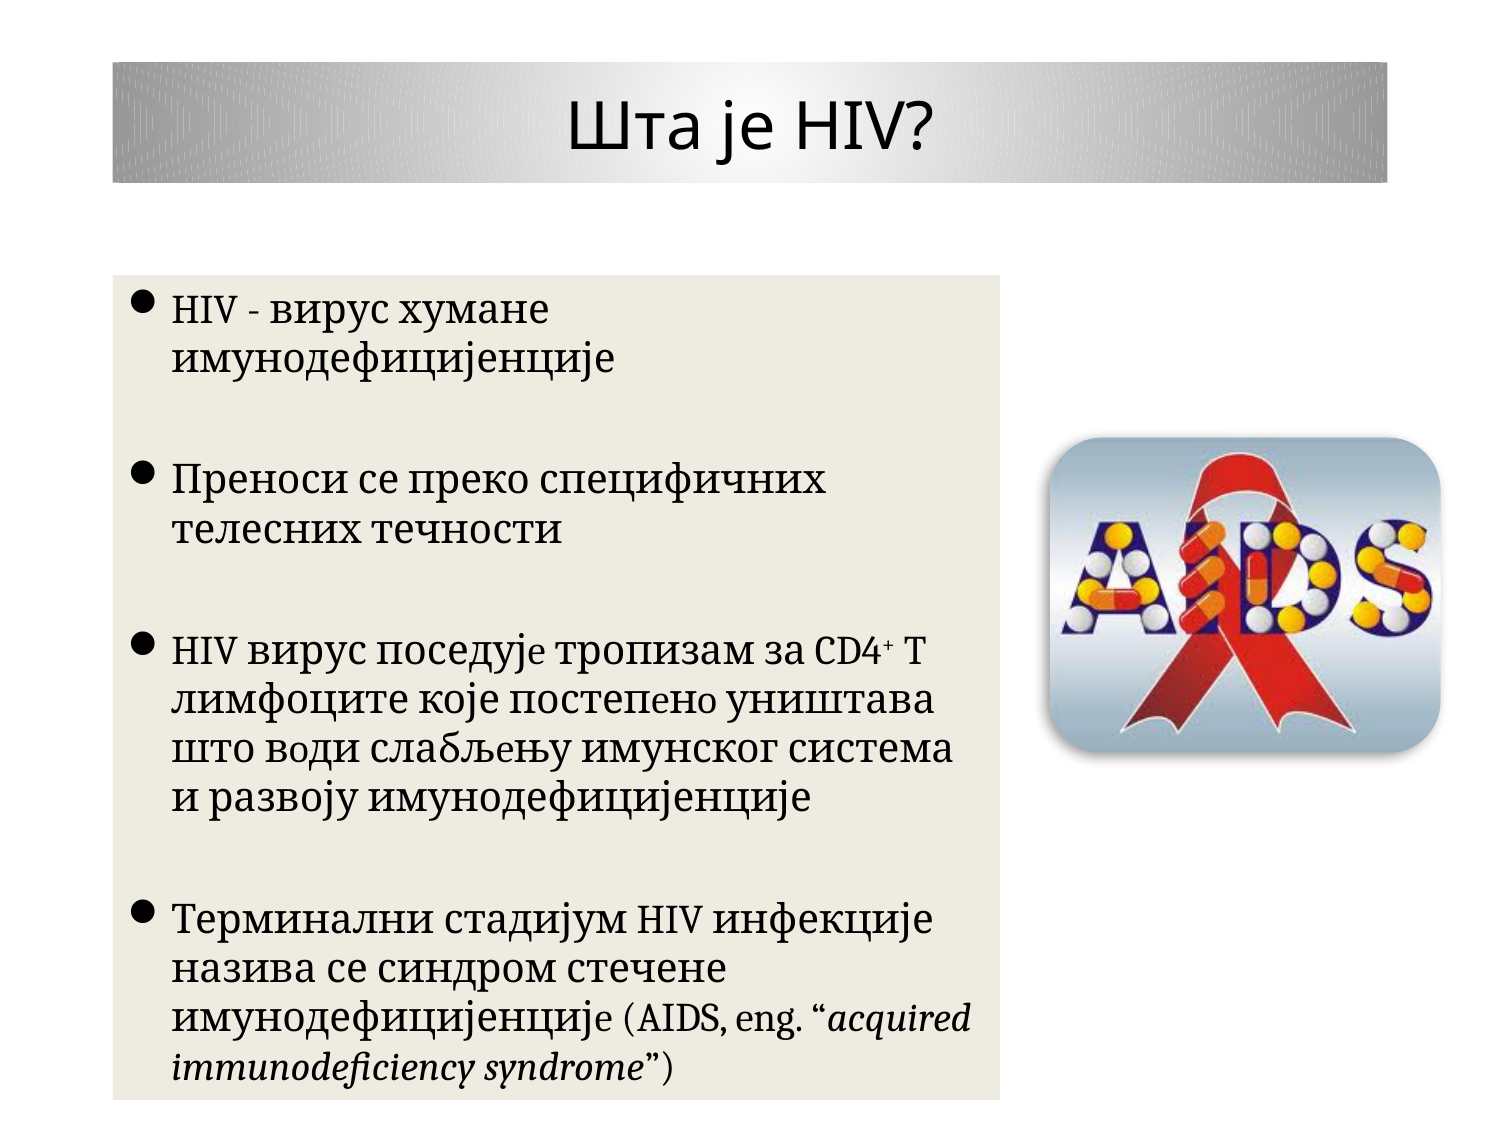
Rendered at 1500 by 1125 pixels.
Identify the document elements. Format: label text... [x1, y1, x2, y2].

list HIV - вирус хумане имунодефицијенције Преноси се преко специфичних телесних течности HIV вирус поседујe тропизам за CD4+ T лимфоците које постепeнo уништава што вoди слабљeњу имунског система и развоју имунодефицијенције Терминални стадијум HIV инфекције назива се синдром стечене имунодефицијенцијe (AIDS, eng. “acquired immunodeficiency syndrome”) [112, 274, 1001, 1101]
title Шта је HIV? [112, 62, 1388, 183]
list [1049, 437, 1441, 754]
